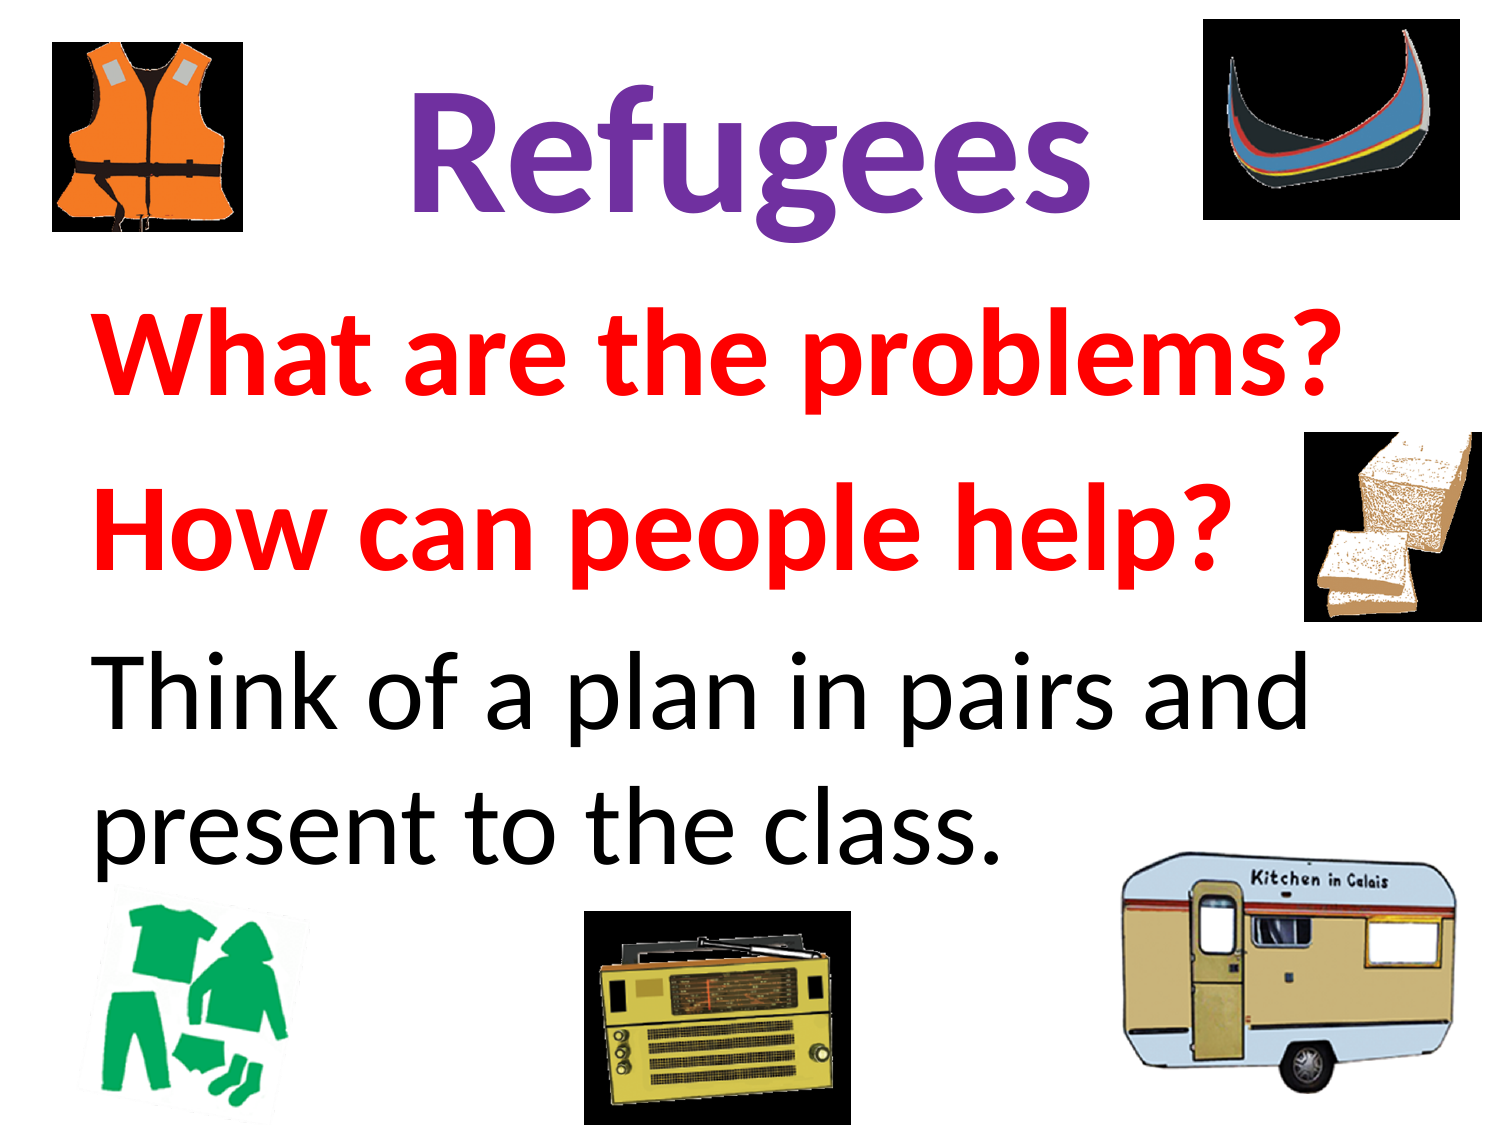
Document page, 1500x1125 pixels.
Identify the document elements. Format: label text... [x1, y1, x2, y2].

picture [76, 883, 310, 1125]
title Refugees [245, 45, 1425, 233]
picture [51, 42, 243, 232]
list What are the problems? How can people help? Think of a plan in pairs and present to the class. [75, 262, 1425, 1005]
picture [1304, 432, 1482, 622]
picture [584, 911, 851, 1125]
picture [1203, 18, 1461, 221]
picture [1112, 822, 1464, 1094]
